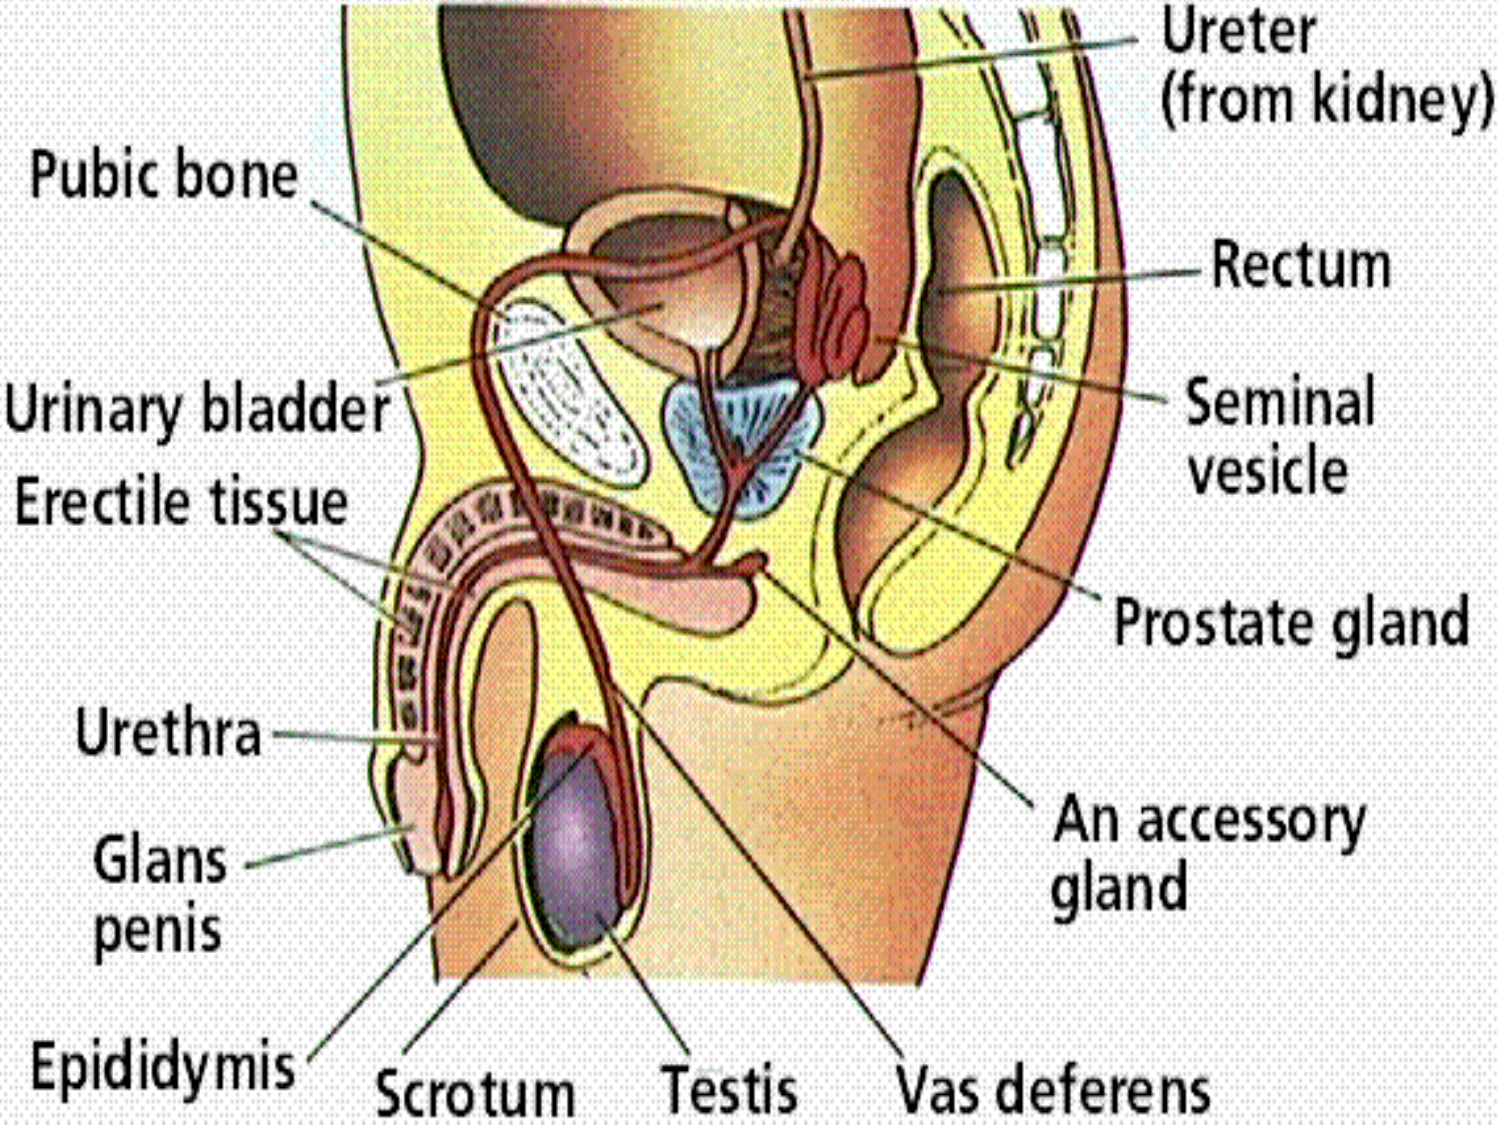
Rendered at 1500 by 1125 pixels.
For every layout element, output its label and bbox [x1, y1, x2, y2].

title [0, 0, 1500, 1125]
